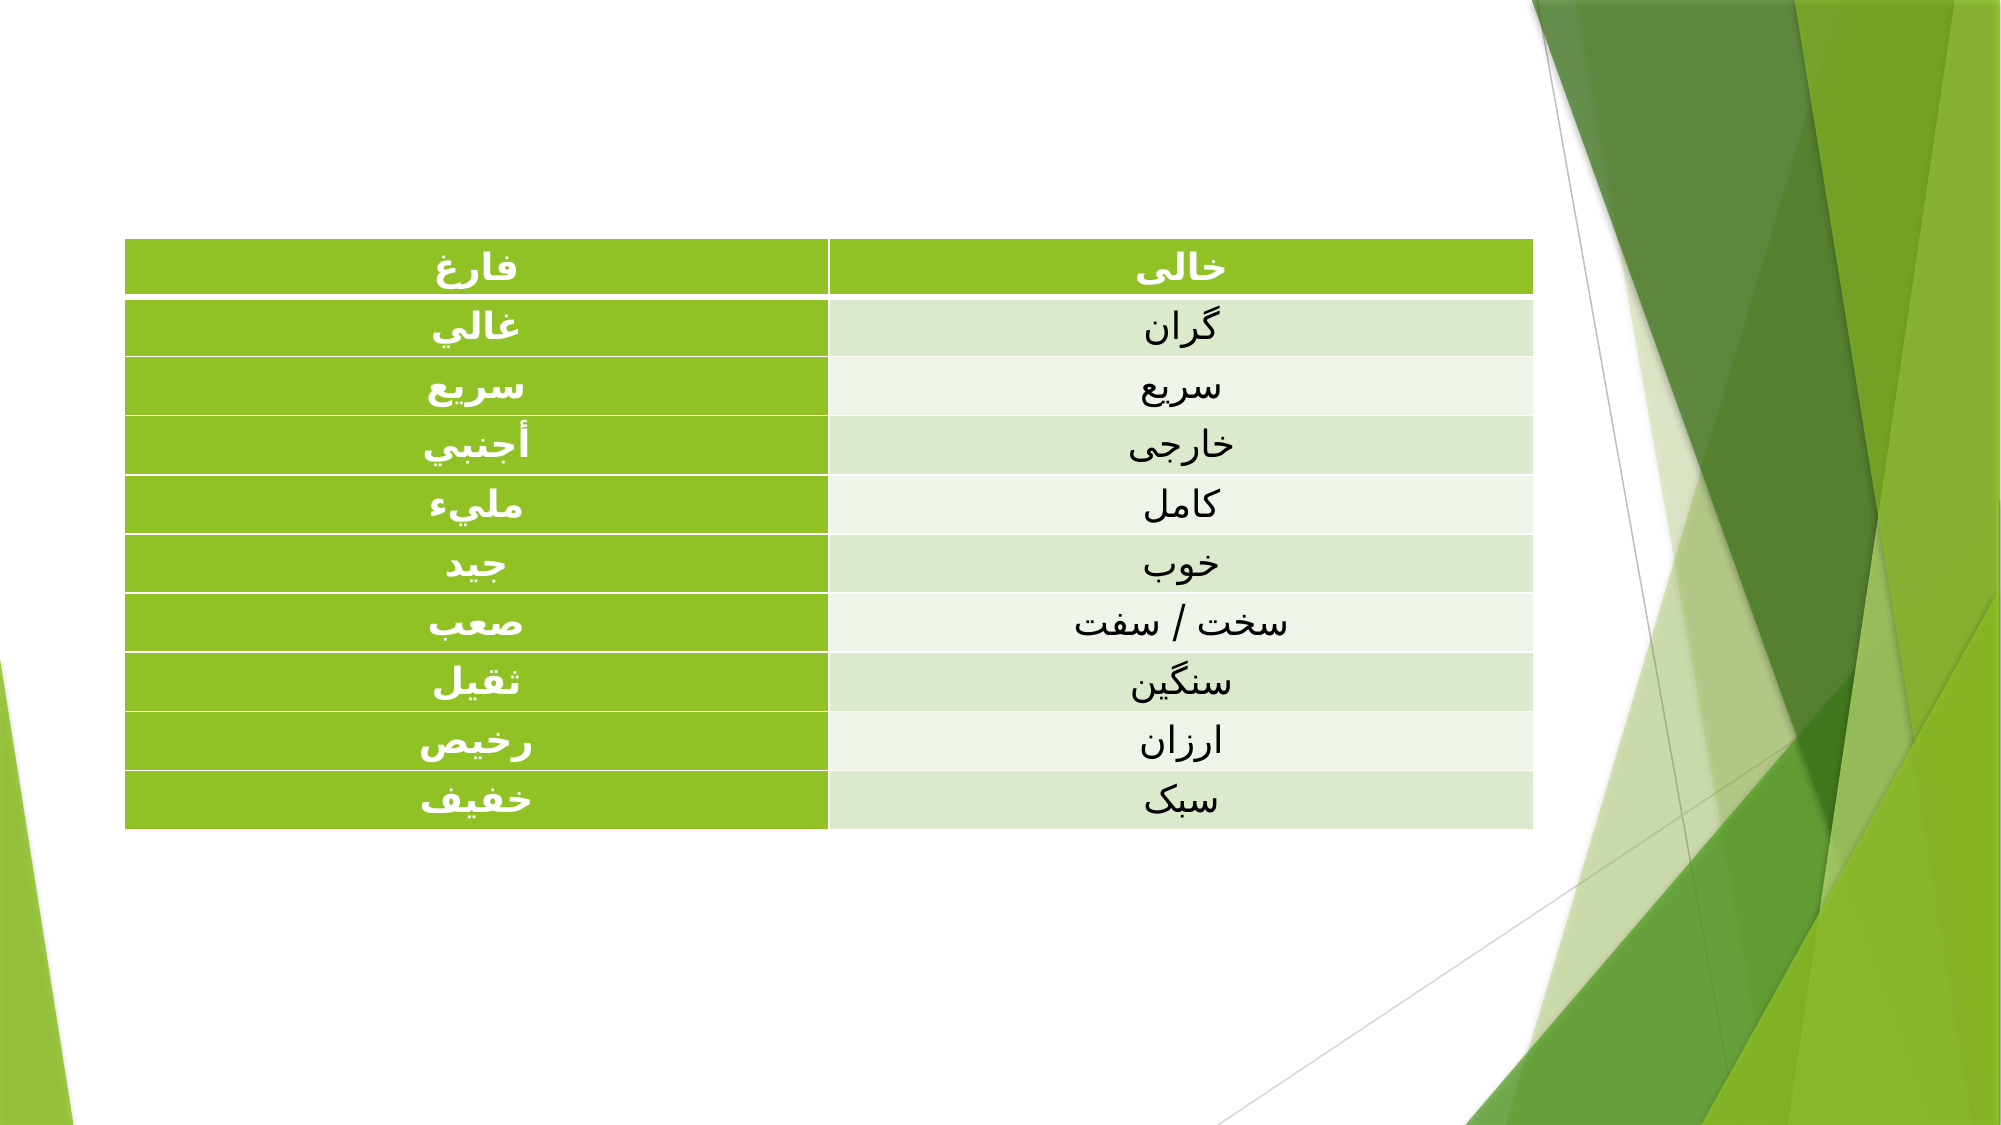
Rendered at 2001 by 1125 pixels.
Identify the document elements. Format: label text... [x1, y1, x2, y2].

table_cell سريع [125, 357, 828, 415]
table_cell خارجی [830, 416, 1533, 474]
table_cell أجنبي [125, 416, 828, 474]
table_cell صعب [125, 594, 828, 651]
table_cell گران [830, 300, 1533, 356]
table_cell کامل [830, 476, 1533, 533]
table_cell ارزان [830, 712, 1533, 770]
table_cell خوب [830, 535, 1533, 592]
table_cell مليء [125, 476, 828, 533]
table_cell جيد [125, 535, 828, 592]
table_cell سریع [830, 357, 1533, 415]
table_cell سنگین [830, 653, 1533, 711]
table_header خالی [830, 239, 1533, 294]
table_header فارغ [125, 239, 828, 294]
table_cell غالي [125, 300, 828, 356]
table_cell خفيف [125, 771, 828, 829]
table_cell ثقيل [125, 653, 828, 711]
table_cell سخت / سفت [830, 594, 1533, 651]
table_cell رخيص [125, 712, 828, 770]
table_cell سبک [830, 771, 1533, 829]
